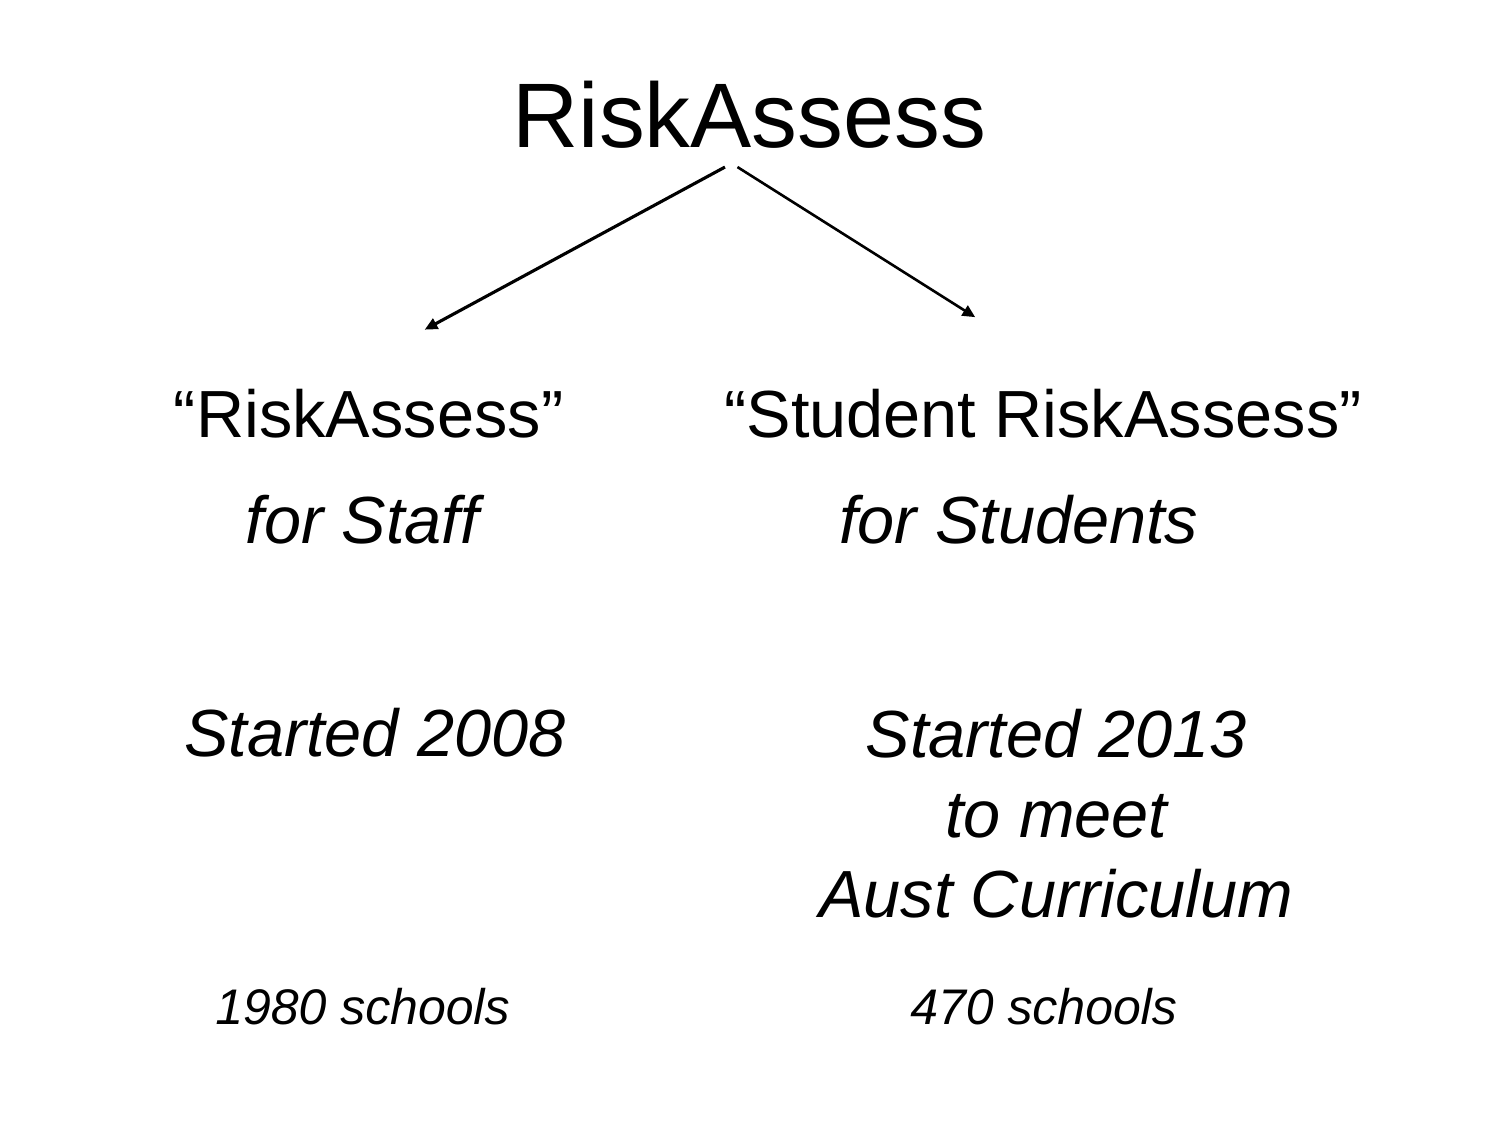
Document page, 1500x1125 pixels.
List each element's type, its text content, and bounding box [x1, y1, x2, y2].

text_box [424, 166, 726, 330]
text_box Started 2013 to meet Aust Curriculum [787, 692, 1325, 930]
text_box 1980 schools [112, 954, 613, 1055]
text_box for Staff [212, 467, 513, 567]
text_box 470 schools [793, 954, 1294, 1055]
text_box for Students [799, 467, 1238, 567]
text_box “RiskAssess” [149, 367, 588, 455]
title RiskAssess [487, 54, 1013, 168]
text_box Started 2008 [125, 679, 625, 780]
text_box [737, 166, 976, 318]
text_box “Student RiskAssess” [699, 367, 1388, 455]
